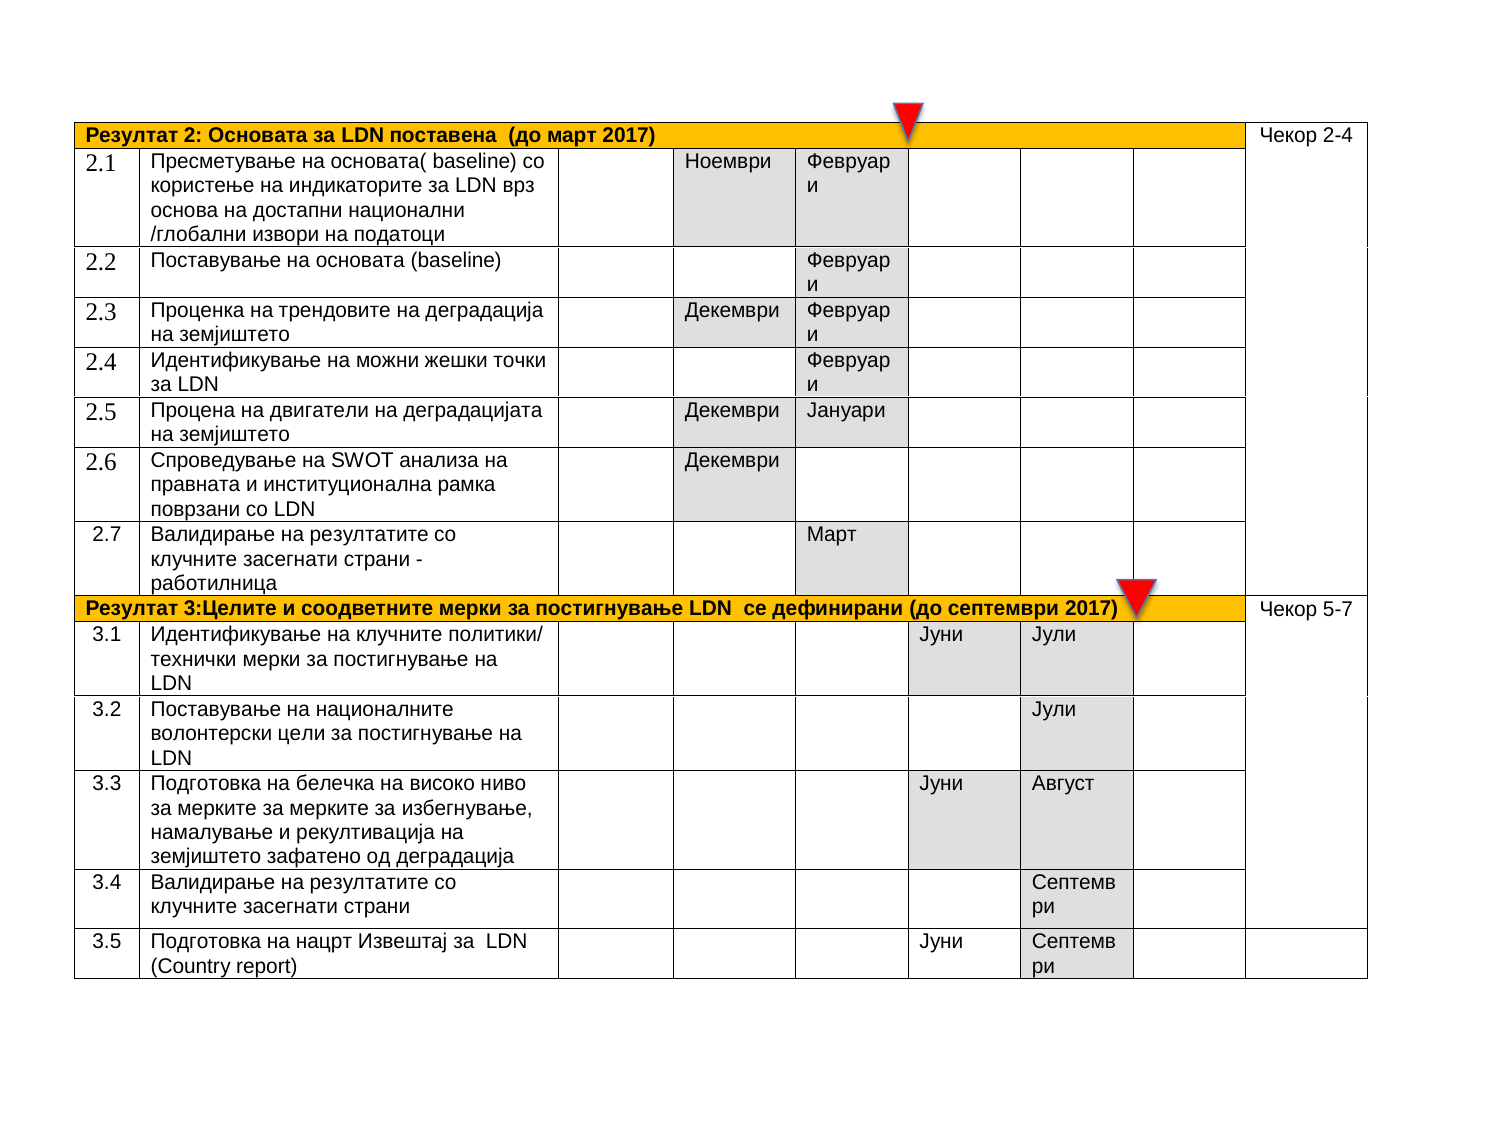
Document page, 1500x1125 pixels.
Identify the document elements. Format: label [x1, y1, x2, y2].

text_box [73, 99, 1427, 1007]
